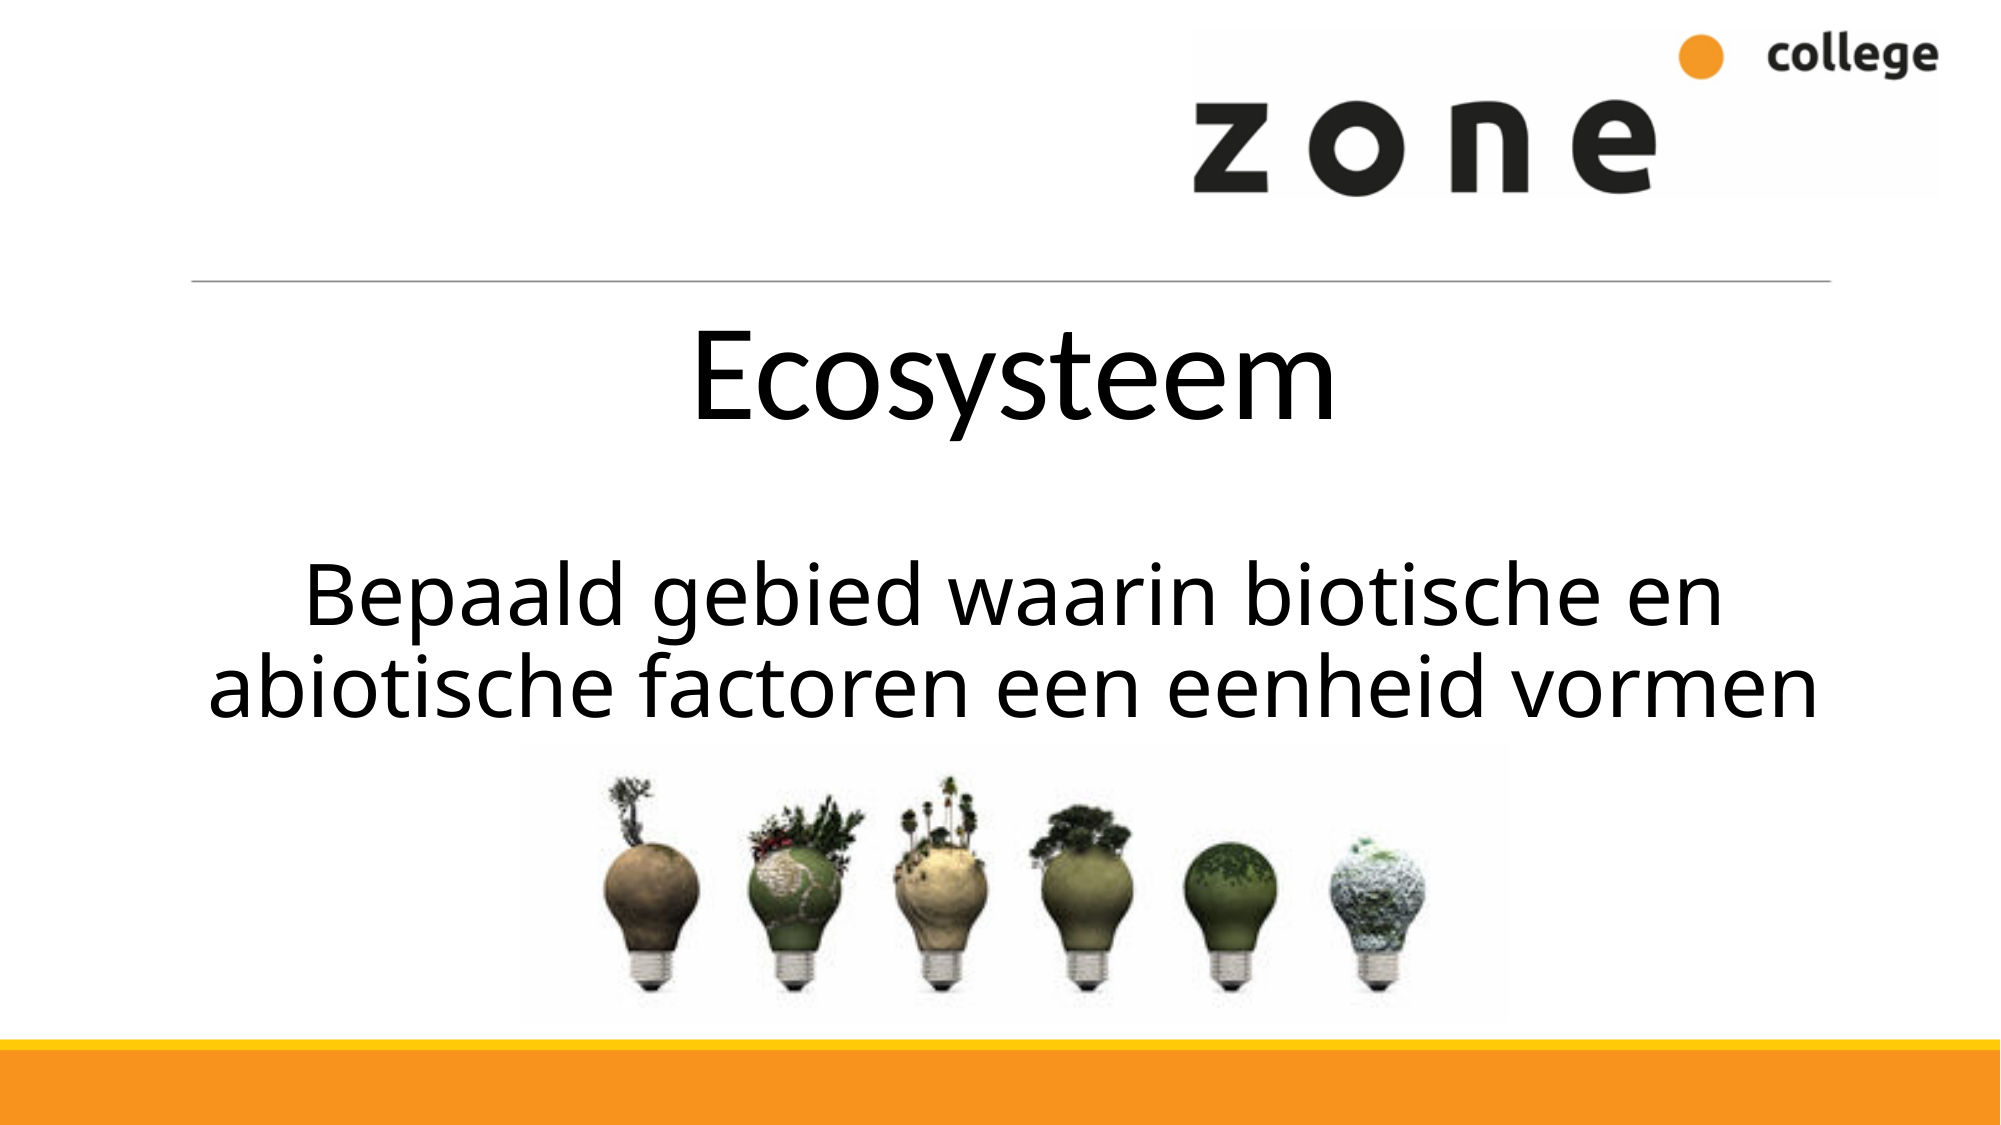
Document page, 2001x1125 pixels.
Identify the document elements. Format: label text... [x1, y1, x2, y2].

picture [0, 0, 2001, 1125]
title Bepaald gebied waarin biotische en abiotische factoren een eenheid vormen [152, 539, 1878, 744]
list Ecosysteem [152, 292, 1878, 539]
text_box Domesticatie [397, 42, 1343, 158]
